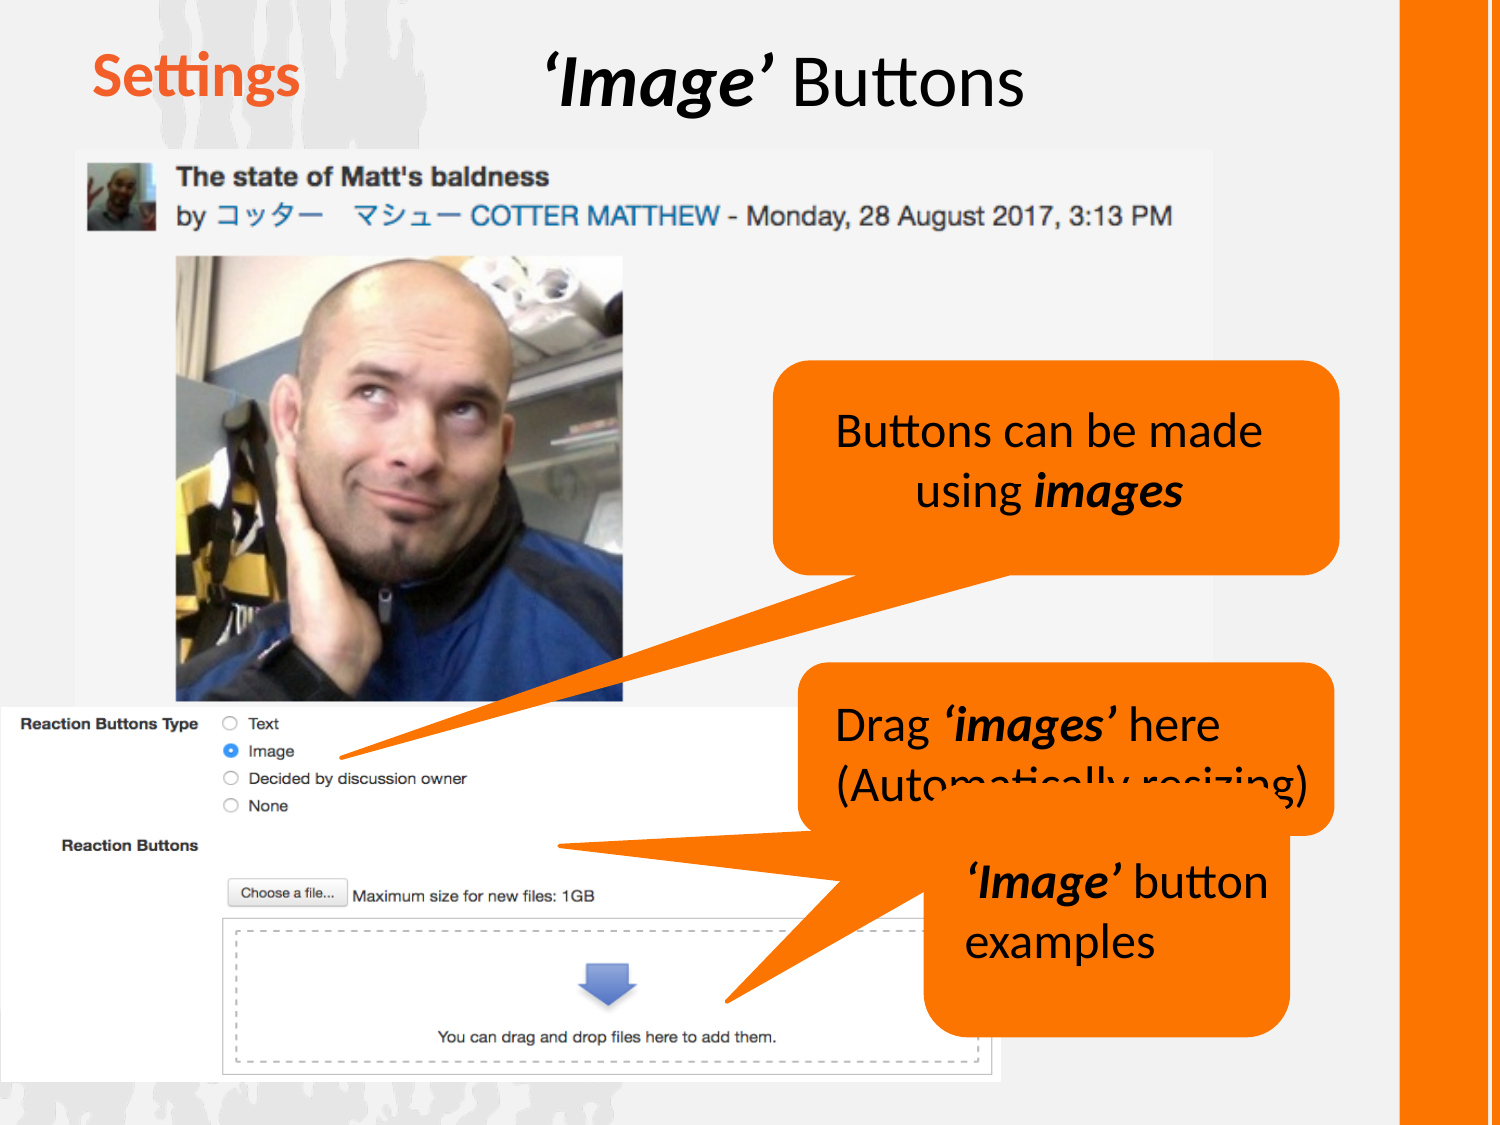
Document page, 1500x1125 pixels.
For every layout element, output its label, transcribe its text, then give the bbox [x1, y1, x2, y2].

picture [0, 0, 1213, 1125]
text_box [799, 664, 1333, 882]
text_box Settings [0, 24, 394, 118]
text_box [925, 784, 1298, 1036]
text_box ‘Image’ Buttons [524, 24, 1188, 130]
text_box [774, 362, 1338, 574]
